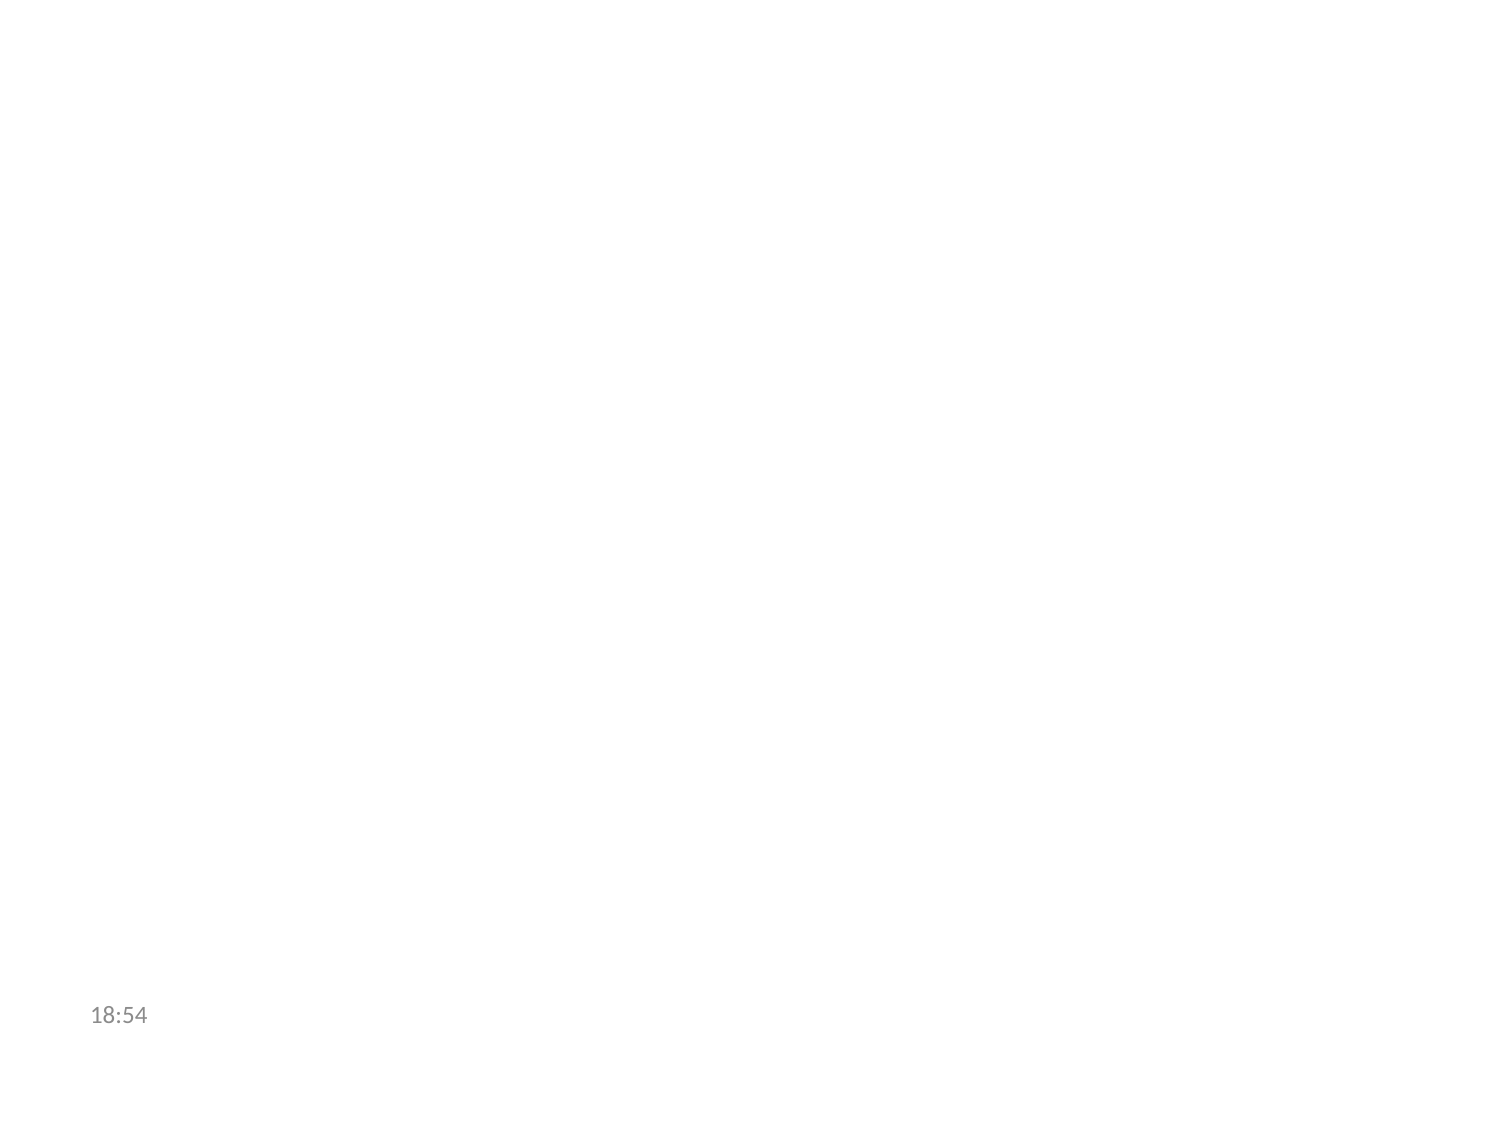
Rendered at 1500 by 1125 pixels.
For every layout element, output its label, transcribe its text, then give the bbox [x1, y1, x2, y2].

text_box 15:35 [75, 983, 425, 1044]
